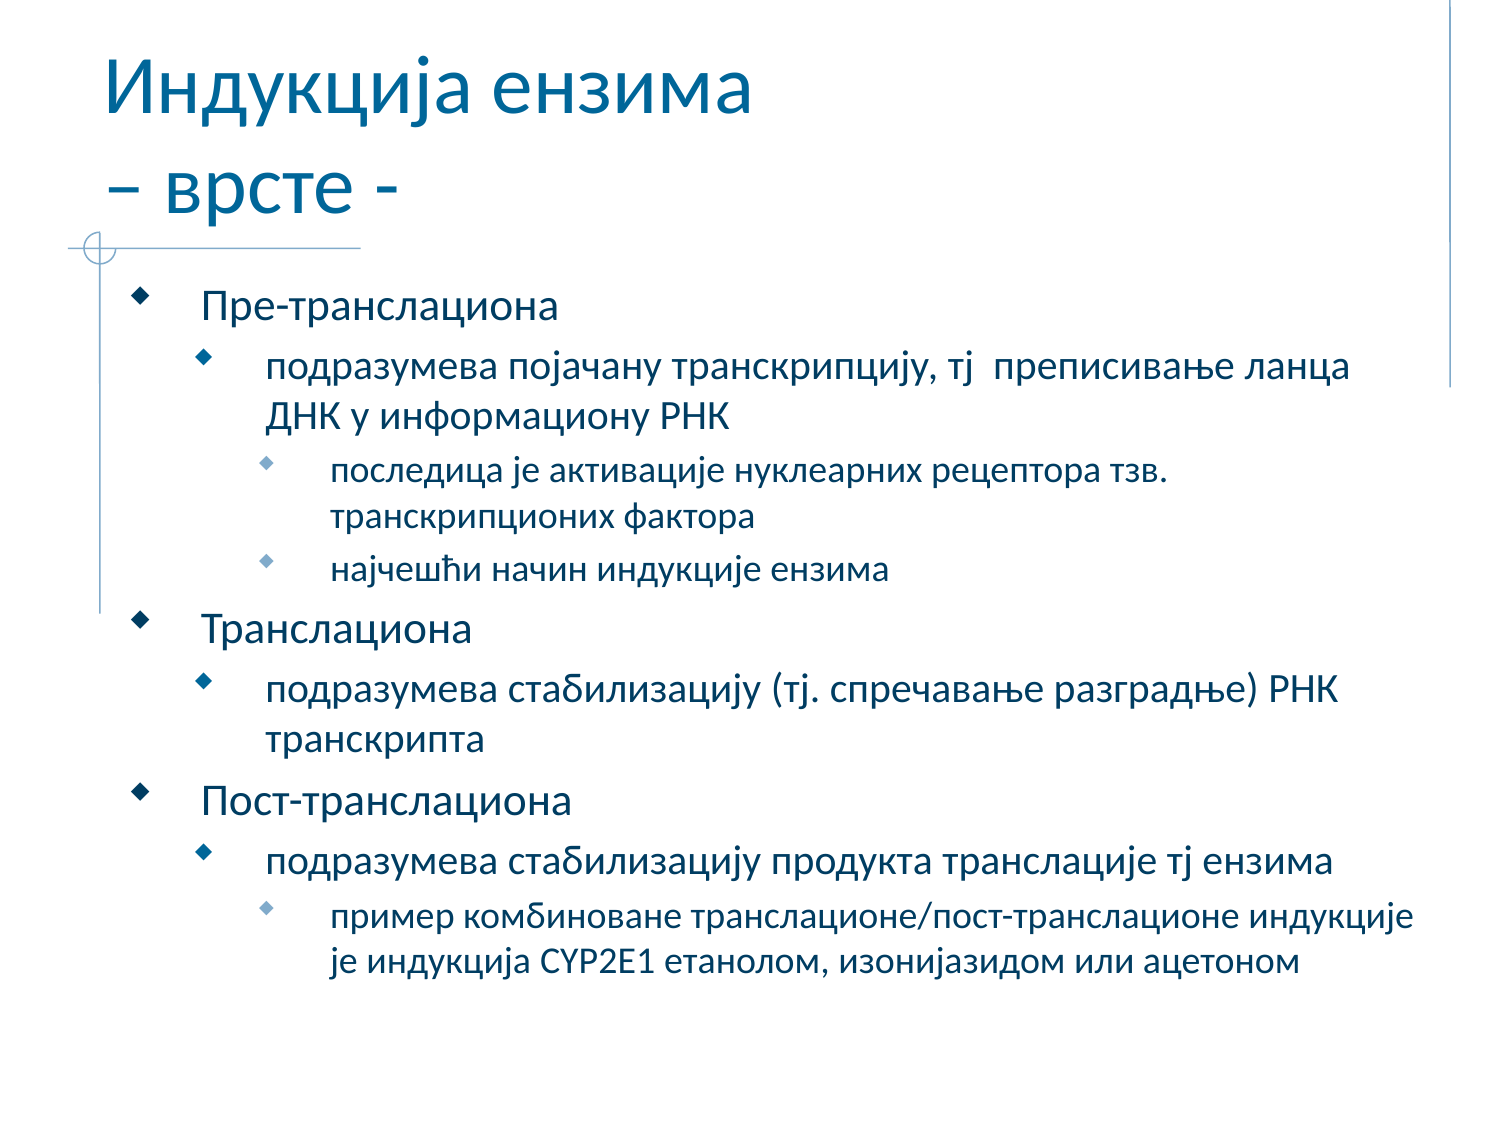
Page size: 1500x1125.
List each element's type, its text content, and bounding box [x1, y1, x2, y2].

list Пре-транслациона подразумева појачану транскрипцију, тј преписивање ланца ДНК у информациону РНК последица је активације нуклеарних рецептора тзв. транскрипционих фактора најчешћи начин индукције ензима Транслациона подразумева стабилизацију (тј. спречавање разградње) РНК транскрипта Пост-транслациона подразумева стабилизацију продукта транслације тј ензима пример комбиноване транслационе/пост-транслационе индукције је индукција CYP2E1 етанолом, изонијазидом или ацетоном [111, 266, 1436, 1024]
title Индукција ензима – врсте - [88, 49, 1500, 238]
